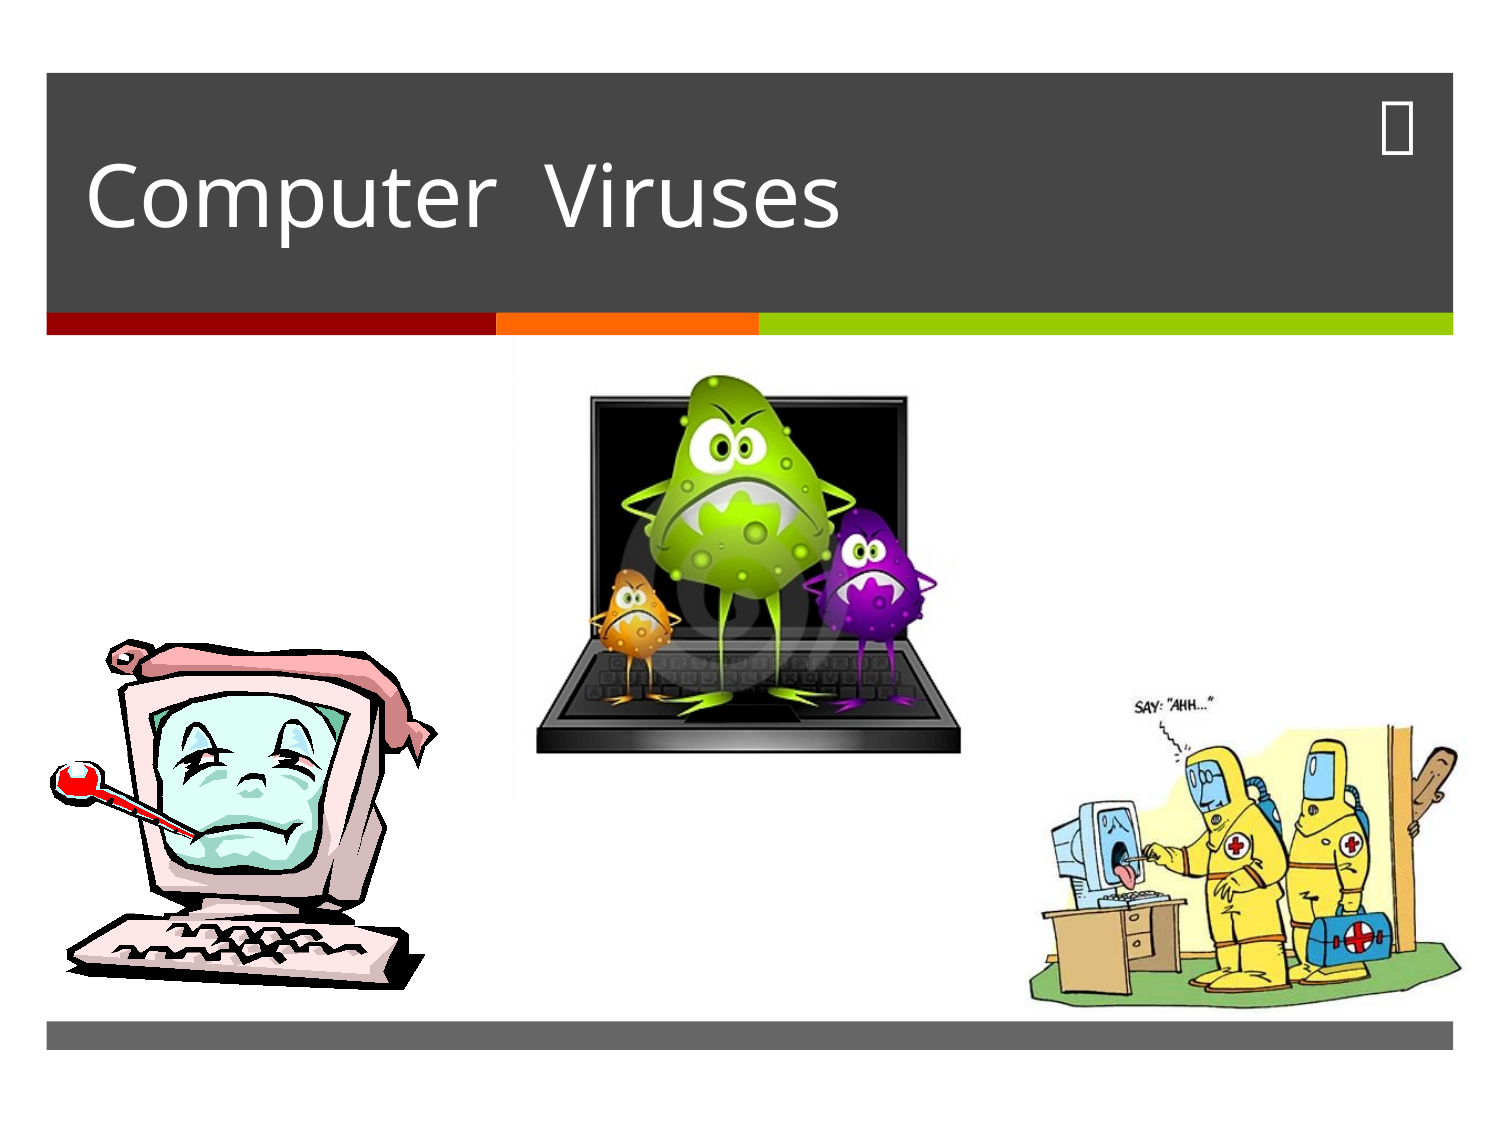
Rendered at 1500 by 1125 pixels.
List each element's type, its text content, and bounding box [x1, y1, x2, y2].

picture [511, 336, 976, 801]
title Computer Viruses [69, 73, 1351, 253]
picture [49, 636, 440, 993]
picture [1024, 686, 1468, 1013]
